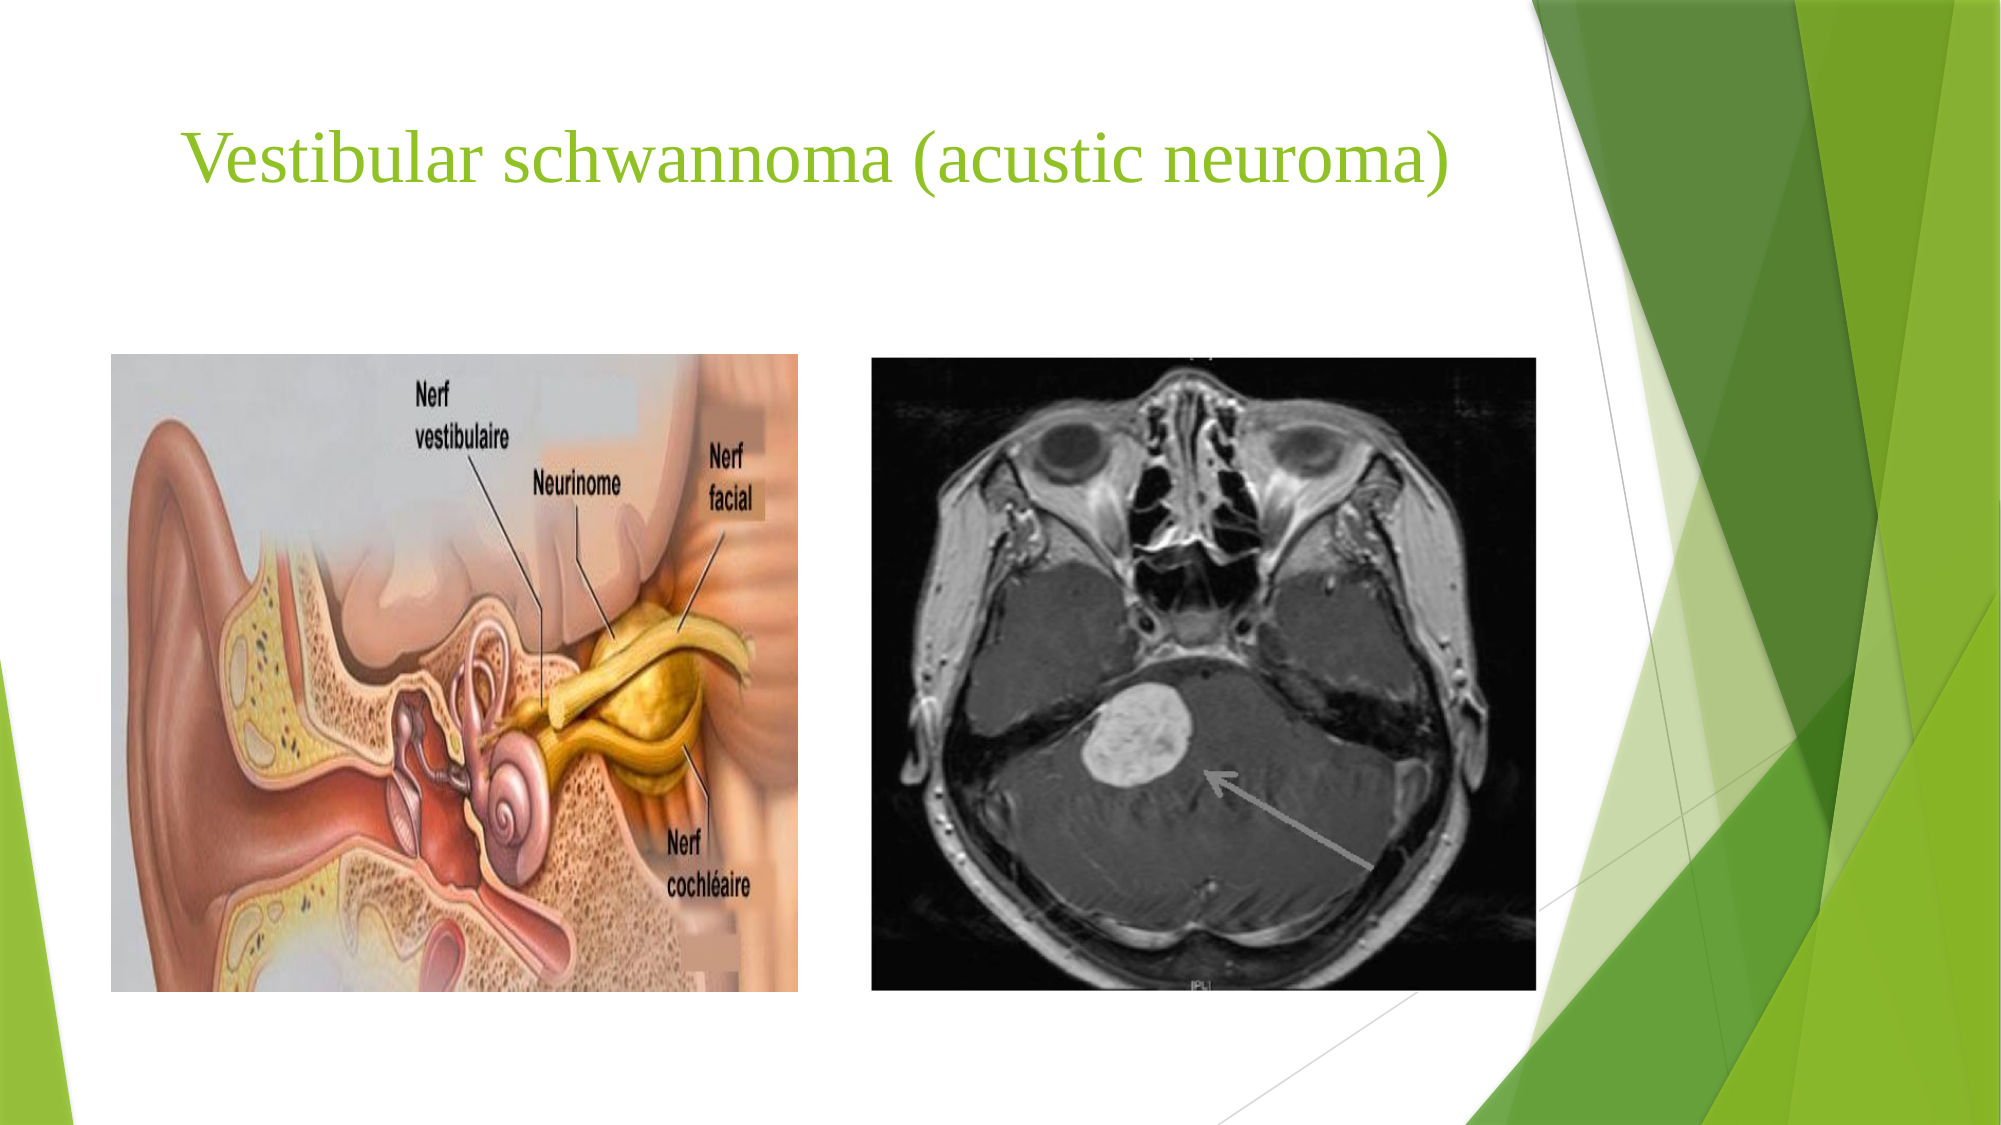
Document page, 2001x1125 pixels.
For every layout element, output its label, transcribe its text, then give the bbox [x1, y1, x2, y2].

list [868, 353, 1539, 992]
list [110, 353, 798, 992]
title Vestibular schwannoma (acustic neuroma) [111, 99, 1522, 317]
